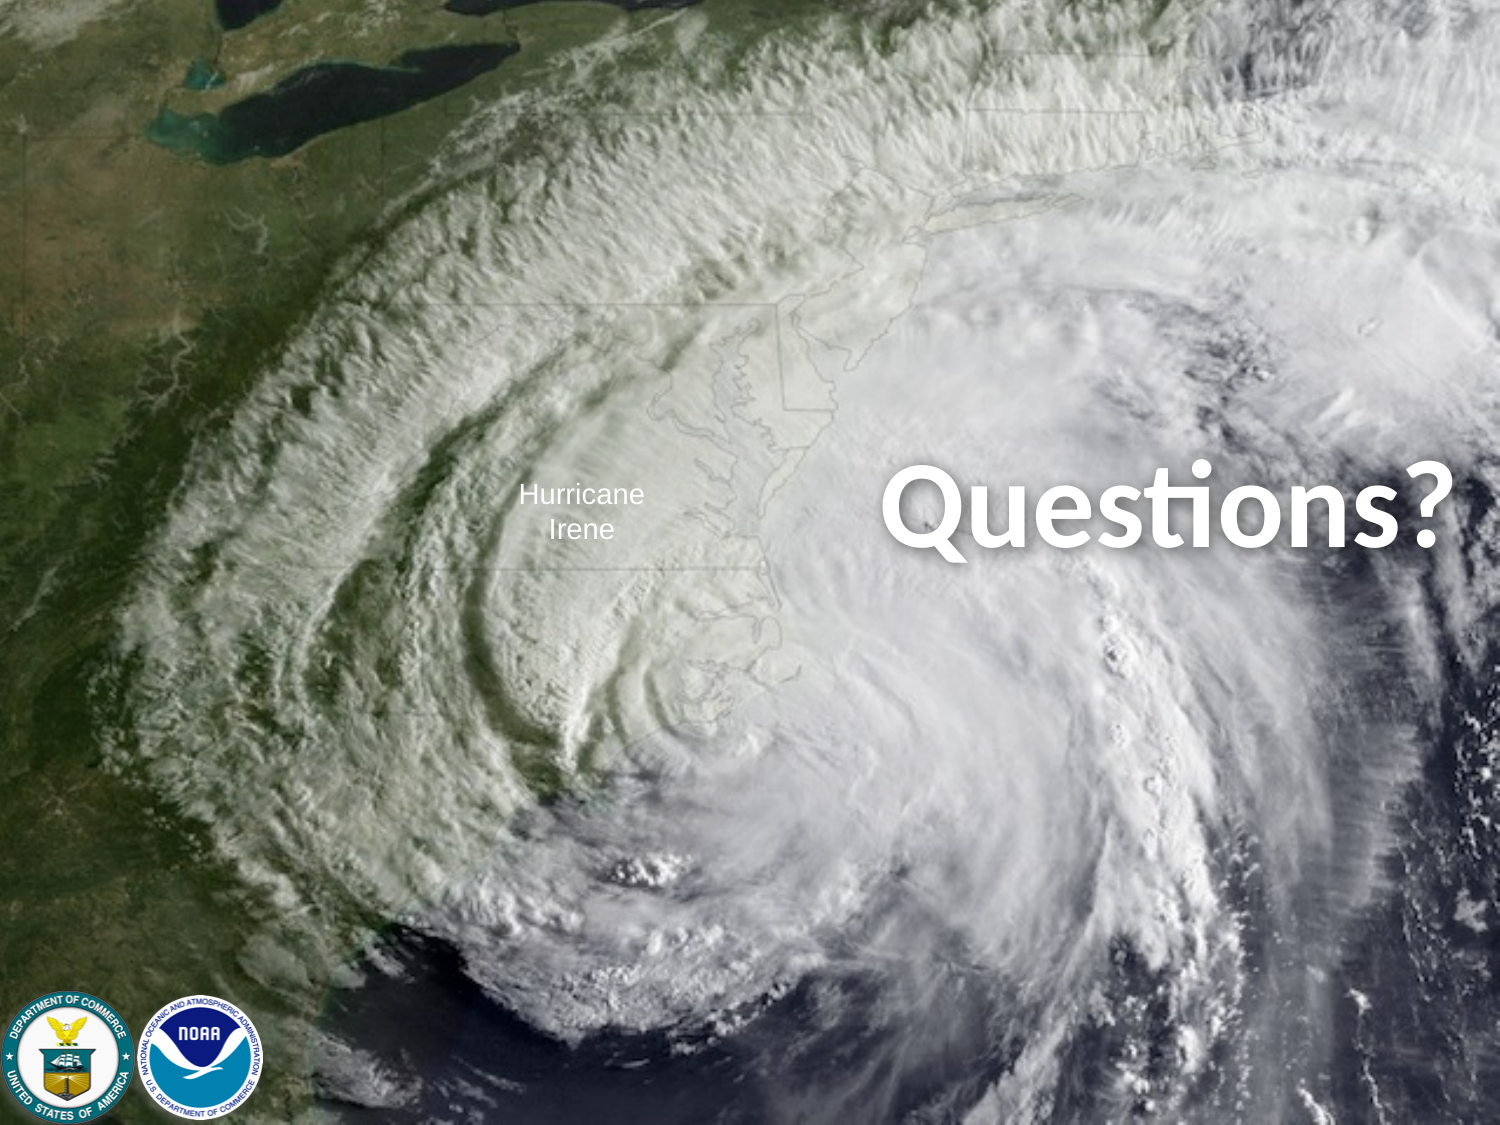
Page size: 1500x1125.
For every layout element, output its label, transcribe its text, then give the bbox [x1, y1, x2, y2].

title Questions? [509, 409, 1475, 609]
picture [0, 0, 1500, 1125]
